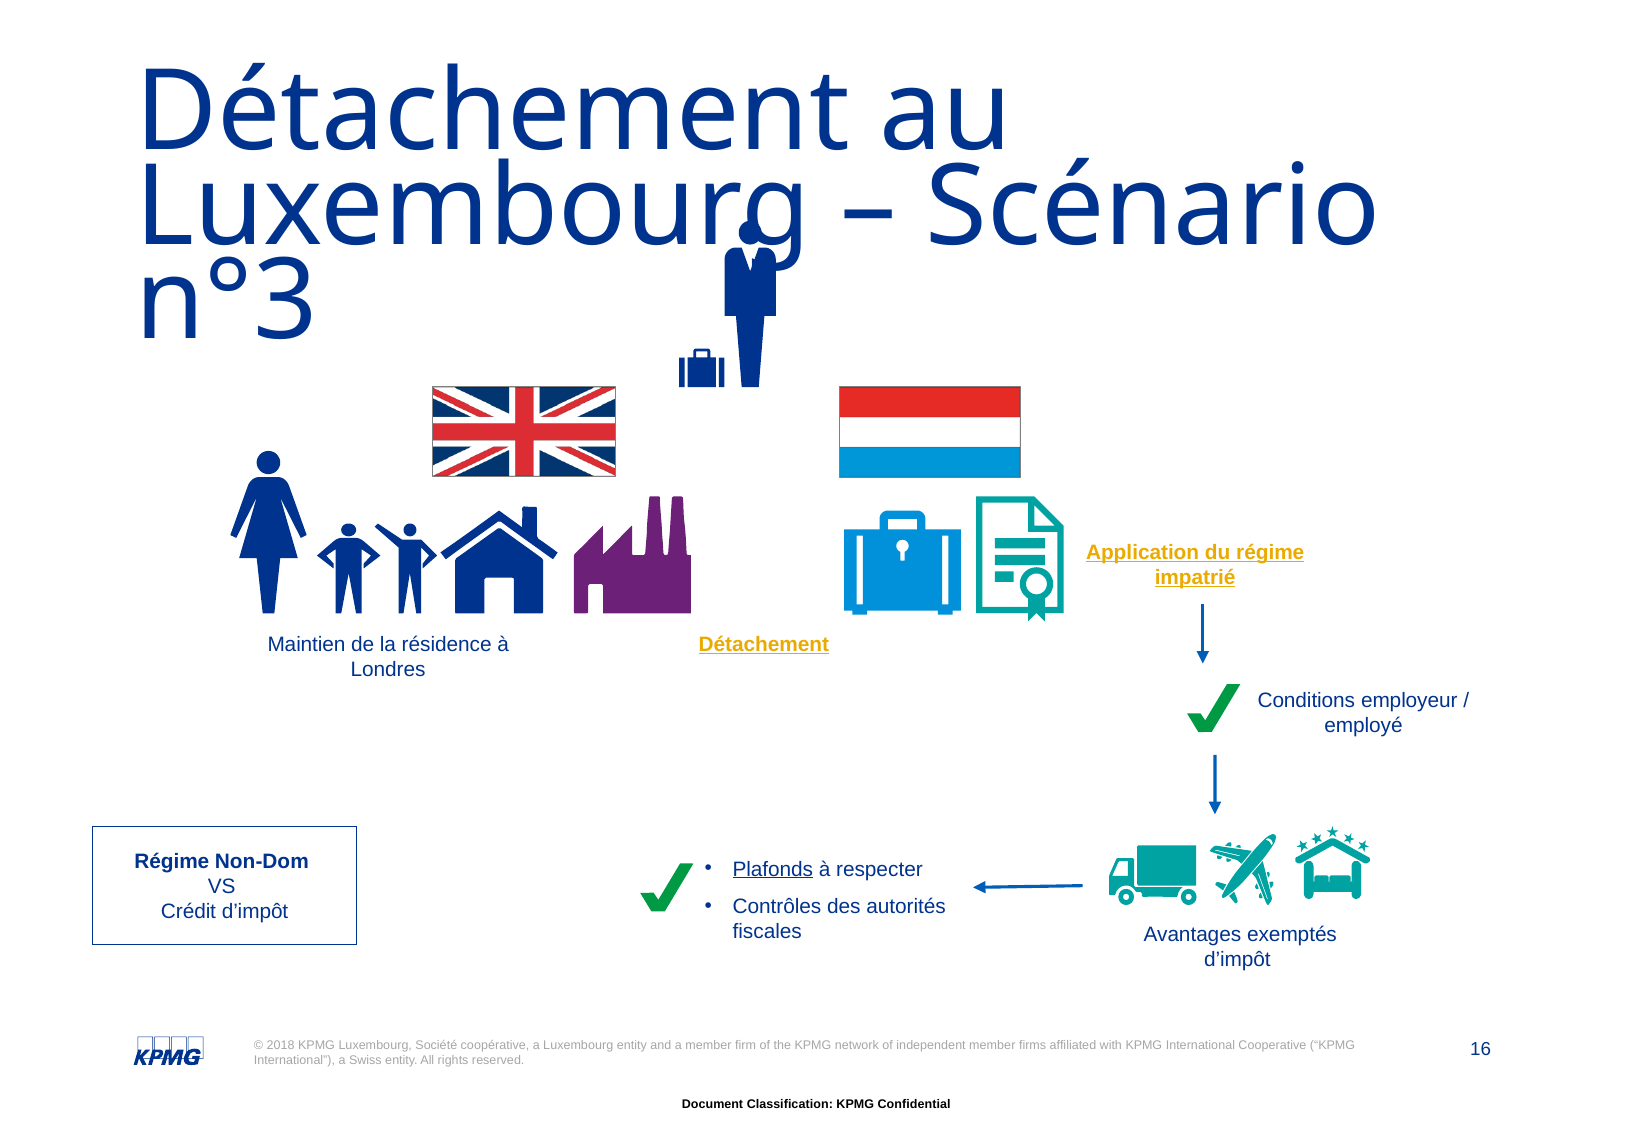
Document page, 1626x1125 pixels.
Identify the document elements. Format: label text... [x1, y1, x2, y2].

picture [432, 387, 616, 476]
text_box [1295, 826, 1370, 900]
text_box [1210, 834, 1276, 906]
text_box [374, 523, 438, 614]
text_box Maintien de la résidence à Londres [256, 621, 520, 704]
text_box Détachement [632, 621, 896, 704]
picture [839, 387, 1020, 446]
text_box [230, 450, 307, 614]
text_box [440, 506, 558, 614]
text_box [573, 496, 691, 614]
text_box Application du régime impatrié [1064, 529, 1327, 612]
text_box Conditions employeur / employé [1235, 677, 1491, 760]
text_box Régime Non-Dom VS Crédit d’impôt [92, 826, 357, 945]
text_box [679, 220, 776, 388]
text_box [976, 496, 1064, 622]
text_box Plafonds à respecter Contrôles des autorités fiscales [695, 846, 974, 929]
text_box Avantages exemptés d’impôt [1108, 912, 1372, 995]
title Détachement au Luxembourg – Scénario n°3 [135, 74, 1490, 193]
text_box [1187, 684, 1235, 733]
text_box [316, 523, 374, 614]
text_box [1109, 845, 1197, 905]
text_box [844, 510, 961, 615]
text_box [640, 863, 694, 912]
